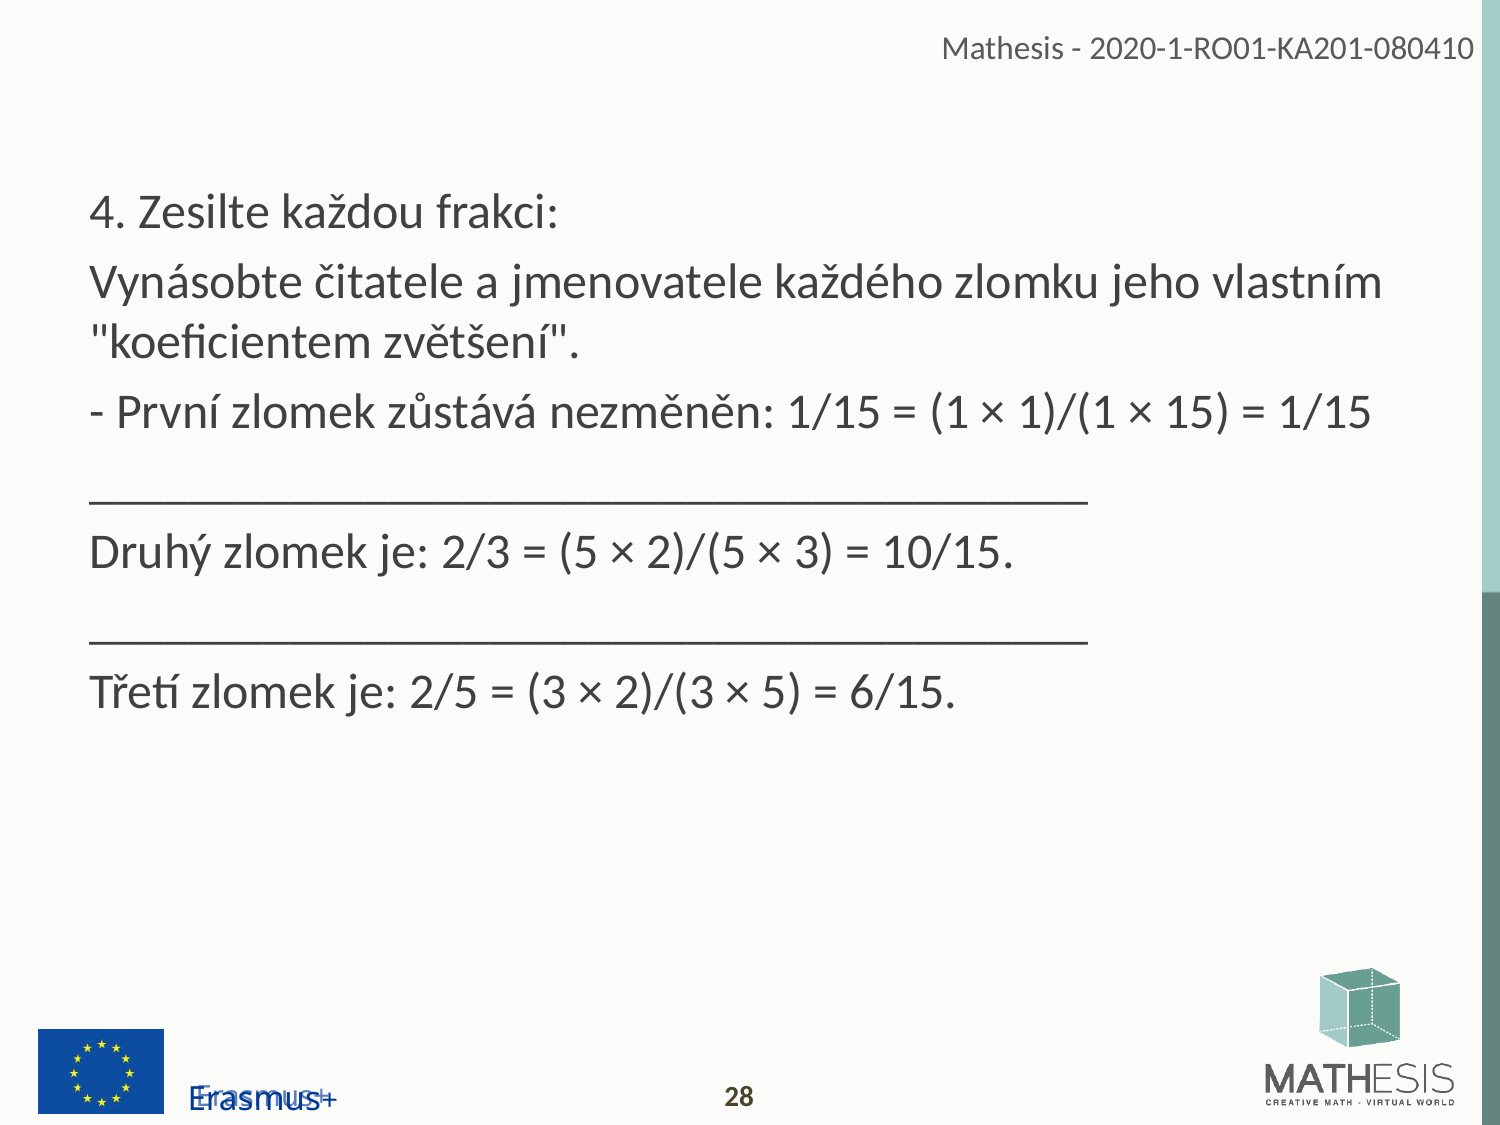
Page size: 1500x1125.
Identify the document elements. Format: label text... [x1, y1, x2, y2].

list 4. Zesilte každou frakci: Vynásobte čitatele a jmenovatele každého zlomku jeho vlastním "koeficientem zvětšení". - První zlomek zůstává nezměněn: 1/15 = (1 × 1)/(1 × 15) = 1/15 ________________________________________ Druhý zlomek je: 2/3 = (5 × 2)/(5 × 3) = 10/15. ________________________________________ Třetí zlomek je: 2/5 = (3 × 2)/(3 × 5) = 6/15. [75, 171, 1425, 914]
picture [38, 1029, 164, 1114]
